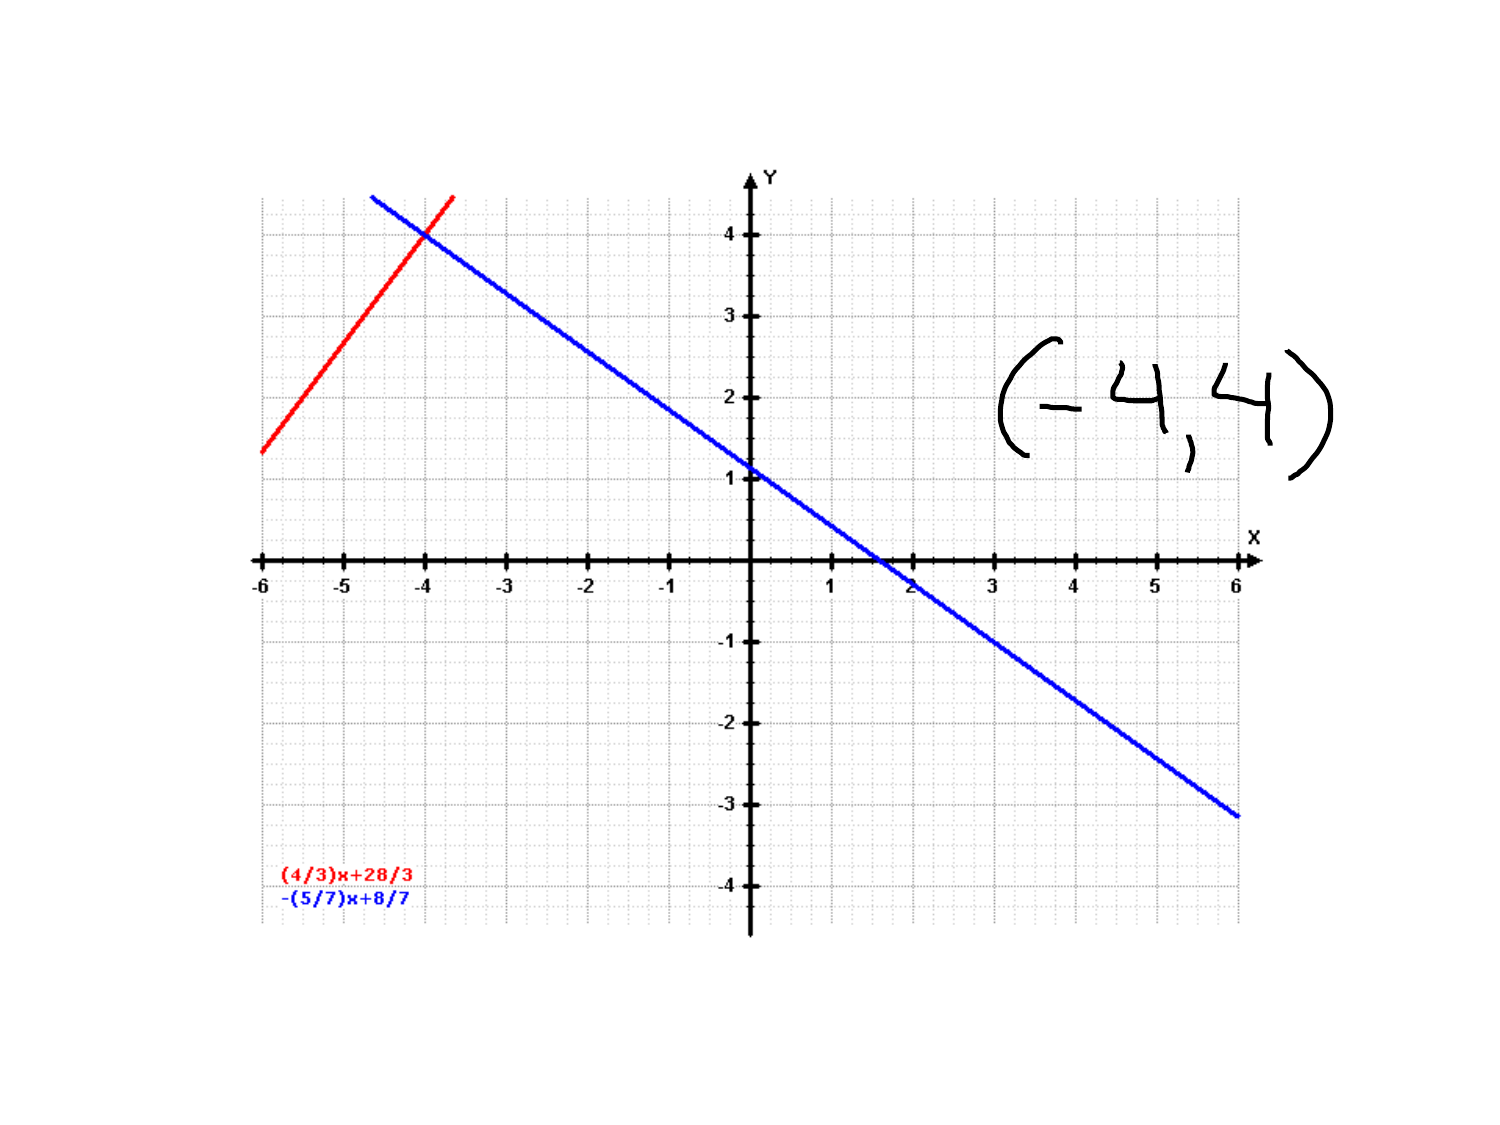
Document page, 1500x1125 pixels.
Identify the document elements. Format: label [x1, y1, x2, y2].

text_box [1000, 338, 1331, 479]
picture [226, 164, 1274, 961]
